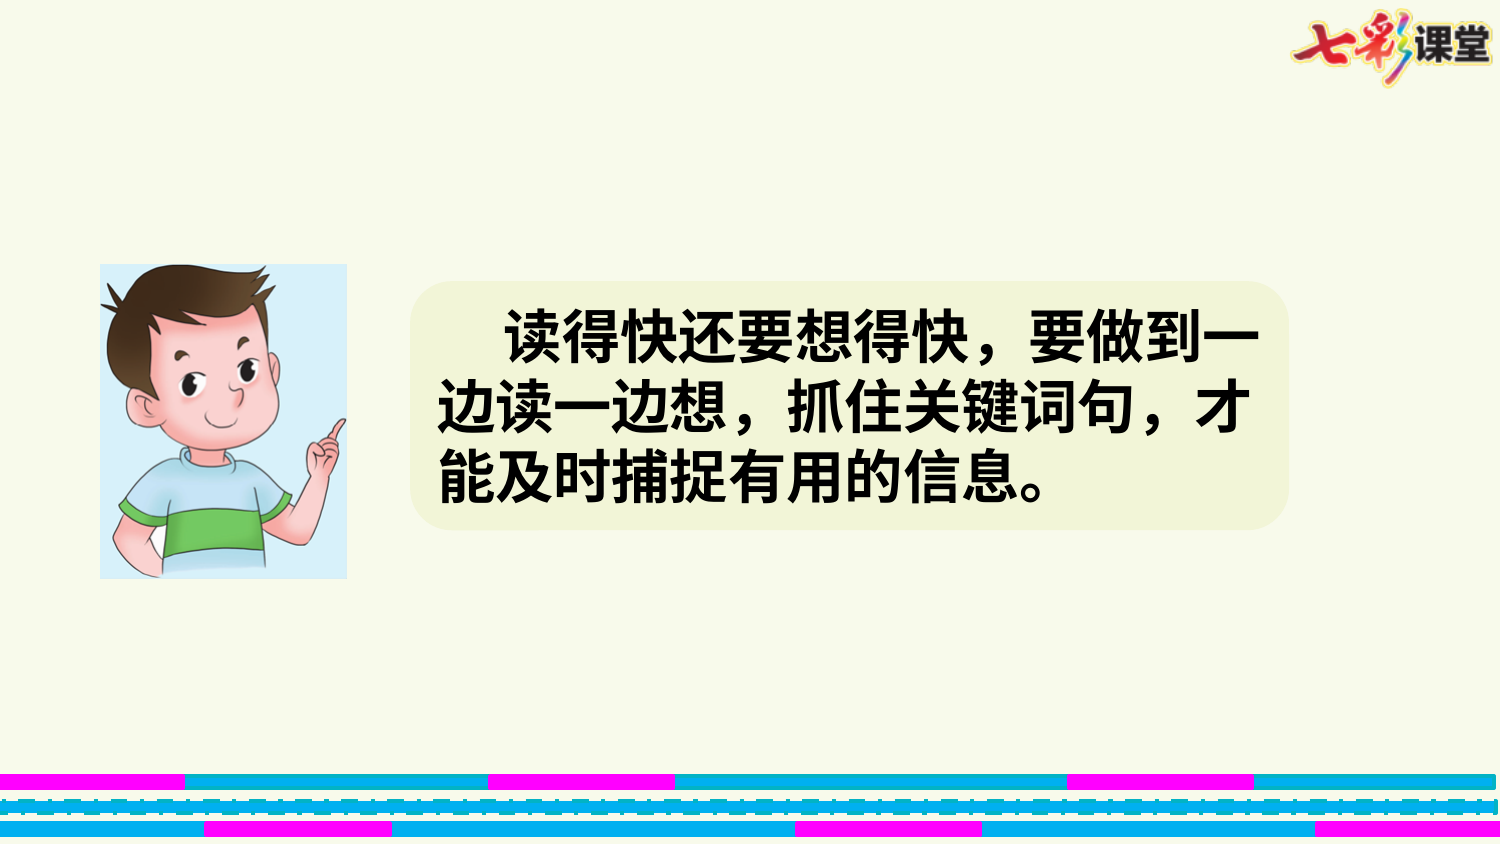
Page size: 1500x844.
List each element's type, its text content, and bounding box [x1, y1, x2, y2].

picture [1289, 8, 1495, 89]
picture [100, 264, 347, 579]
text_box 读得快还要想得快，要做到一边读一边想，抓住关键词句，才能及时捕捉有用的信息。 [410, 281, 1290, 531]
